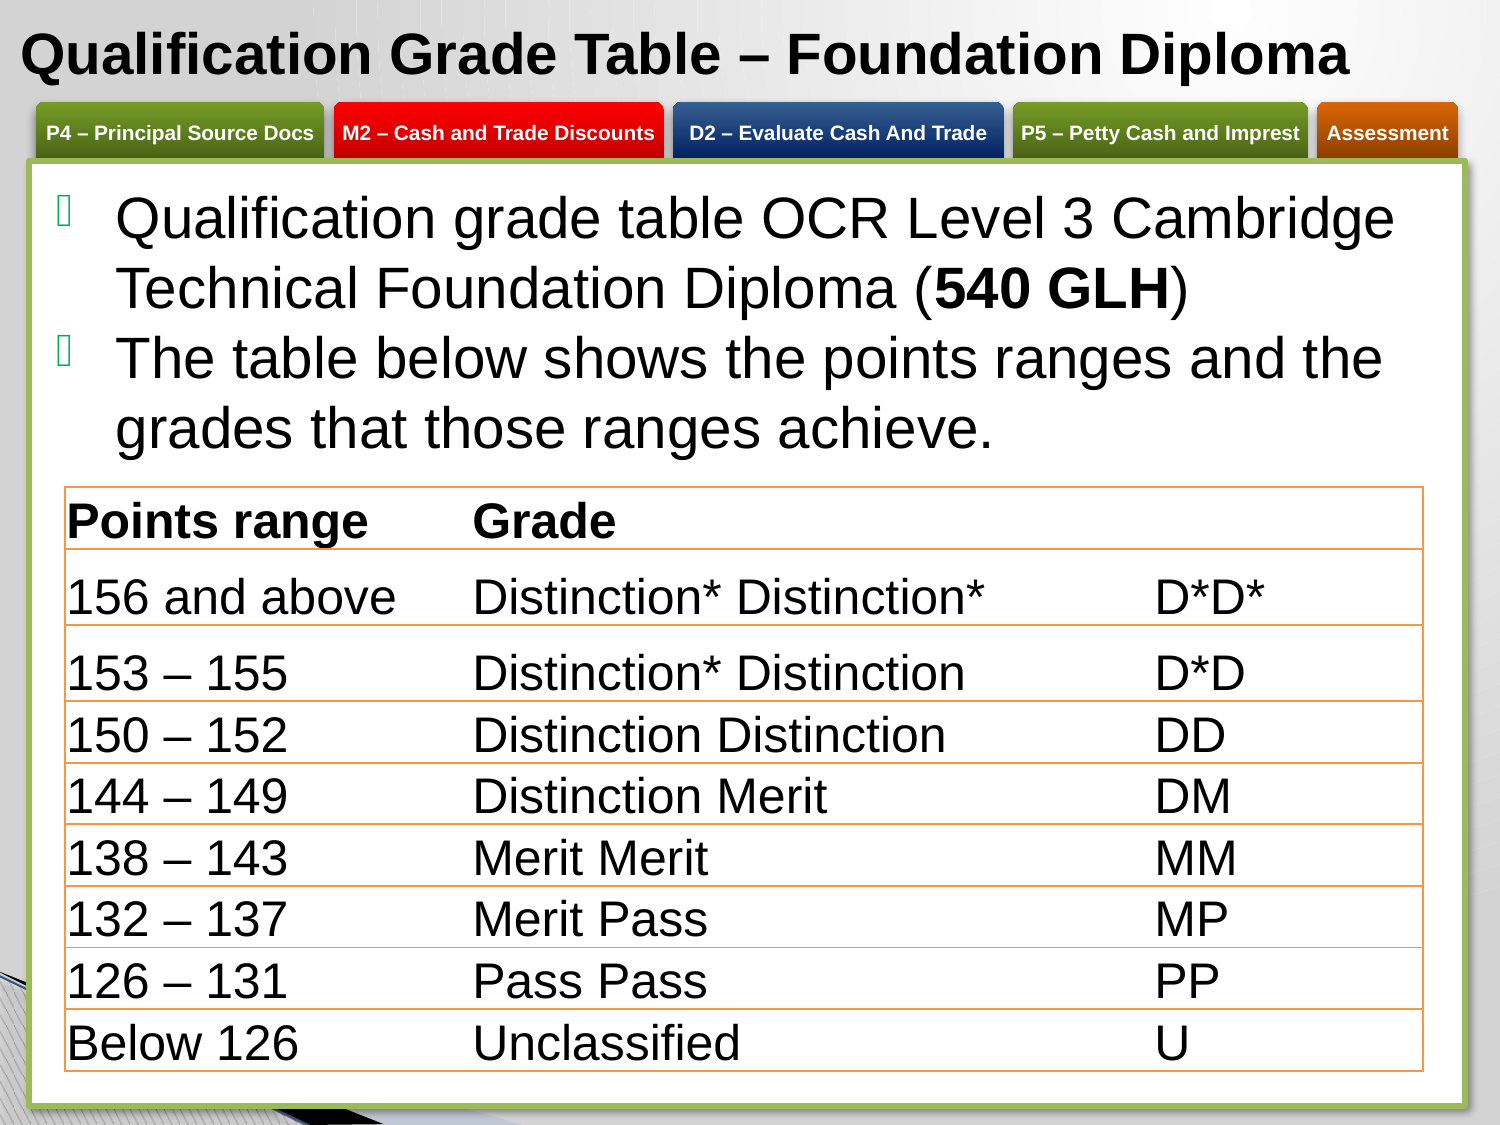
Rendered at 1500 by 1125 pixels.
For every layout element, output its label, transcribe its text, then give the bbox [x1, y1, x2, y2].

table_cell 153 – 155 [66, 626, 471, 700]
table_cell DM [1153, 764, 1422, 823]
text_box e [551, 0, 603, 5]
table_cell DD [1153, 702, 1422, 762]
table_cell Unclassified [471, 1010, 1153, 1070]
table_cell D*D* [1153, 550, 1422, 624]
table_cell 126 – 131 [66, 948, 471, 1008]
table_header Points range [66, 488, 471, 548]
table_cell Distinction* Distinction* [471, 550, 1153, 624]
table_cell Below 126 [66, 1010, 471, 1070]
table_header Grade [471, 488, 1153, 548]
table_cell 156 and above [66, 550, 471, 624]
table_cell Distinction Distinction [471, 702, 1153, 762]
table_cell Distinction Merit [471, 764, 1153, 823]
table_cell Pass Pass [471, 948, 1153, 1008]
table_cell U [1153, 1010, 1422, 1070]
table_cell 150 – 152 [66, 702, 471, 762]
table_cell D*D [1153, 626, 1422, 700]
title Qualification Grade Table – Foundation Diploma [5, 0, 1447, 102]
table_cell Distinction* Distinction [471, 626, 1153, 700]
text_box Qualification grade table OCR Level 3 Cambridge Technical Foundation Diploma (540 GLH) The table below shows the points ranges and the grades that those ranges achieve. [41, 172, 1447, 468]
table_cell 132 – 137 [66, 887, 471, 947]
table_cell Merit Pass [471, 887, 1153, 947]
table_header [1153, 488, 1422, 548]
picture [281, 1114, 303, 1125]
table_cell MM [1153, 825, 1422, 885]
table_cell MP [1153, 887, 1422, 947]
table_cell PP [1153, 948, 1422, 1008]
table_cell Merit Merit [471, 825, 1153, 885]
table_cell 138 – 143 [66, 825, 471, 885]
table_cell 144 – 149 [66, 764, 471, 823]
